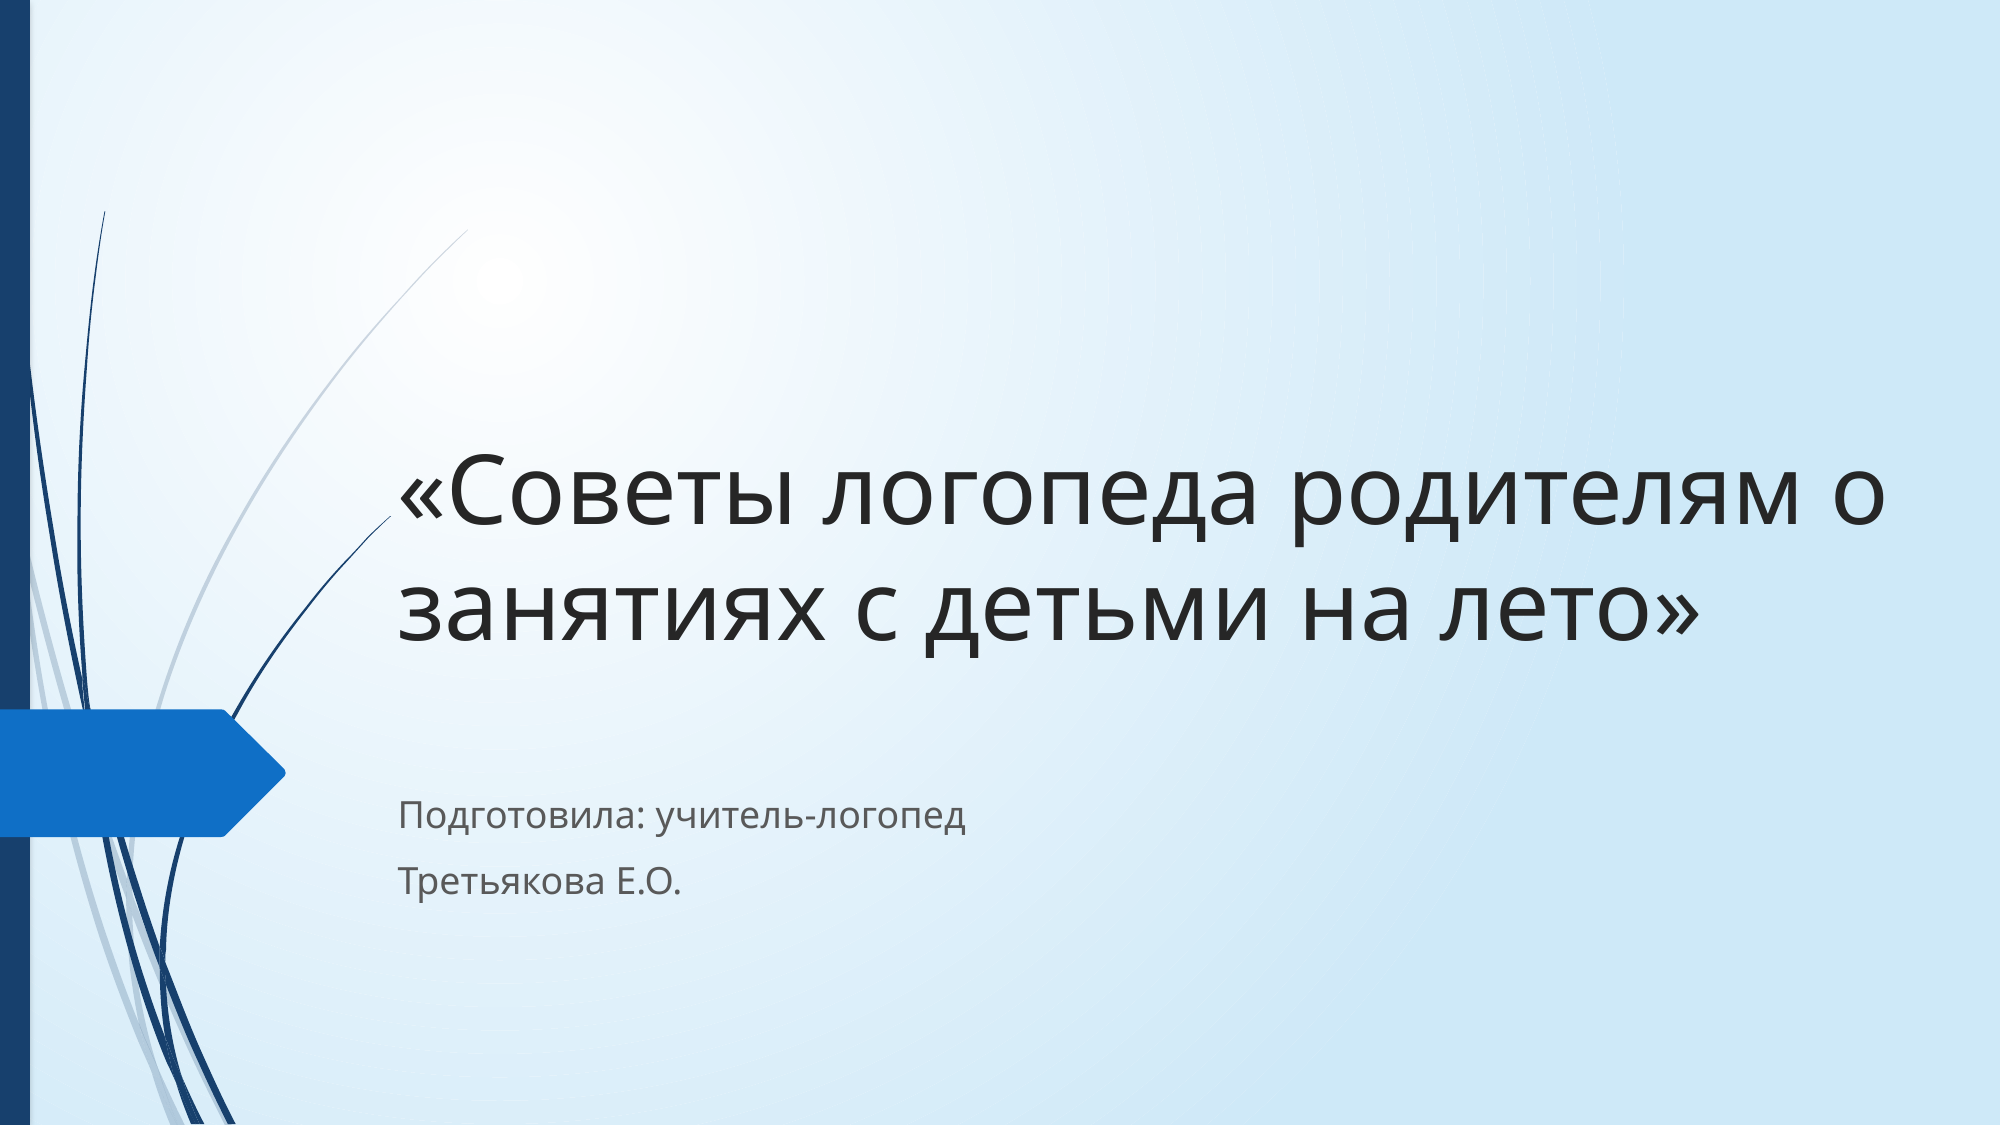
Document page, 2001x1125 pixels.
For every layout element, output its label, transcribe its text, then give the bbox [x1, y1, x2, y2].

subtitle Подготовила: учитель-логопед Третьякова Е.О. [382, 783, 1845, 969]
title «Советы логопеда родителям о занятиях с детьми на лето» [382, 412, 1936, 784]
